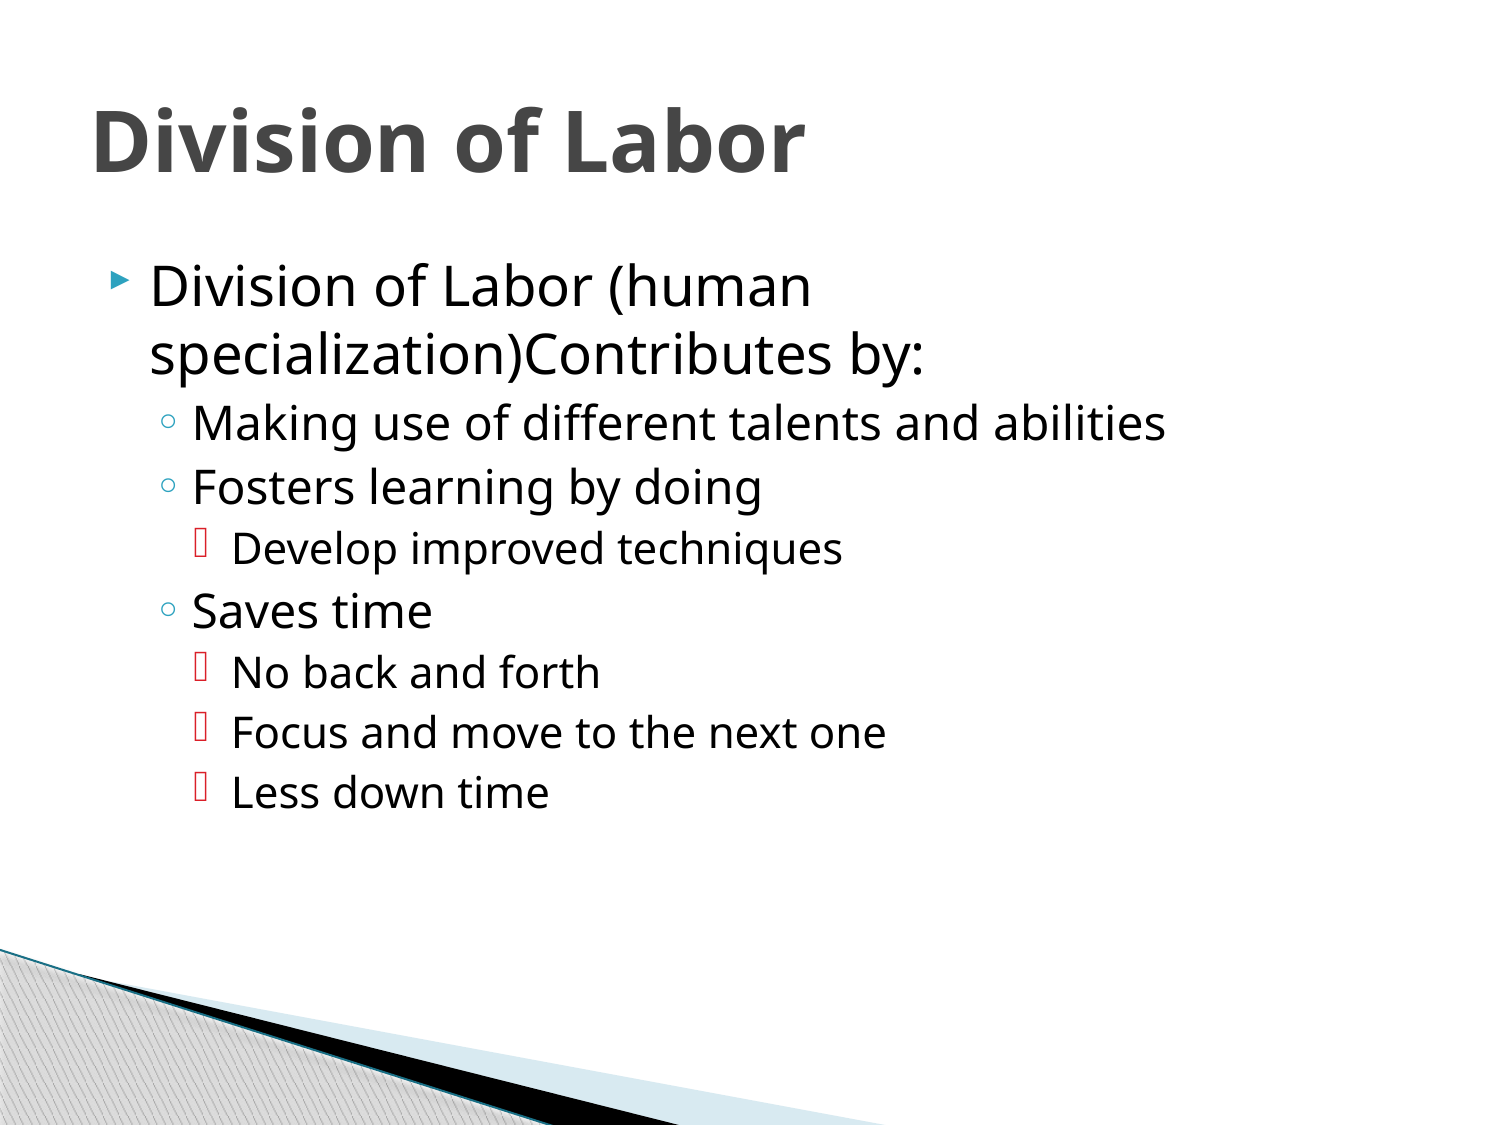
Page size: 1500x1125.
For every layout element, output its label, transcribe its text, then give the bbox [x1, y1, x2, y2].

title Division of Labor [75, 45, 1425, 233]
list Division of Labor (human specialization)Contributes by: Making use of different talents and abilities Fosters learning by doing Develop improved techniques Saves time No back and forth Focus and move to the next one Less down time [75, 243, 1425, 986]
